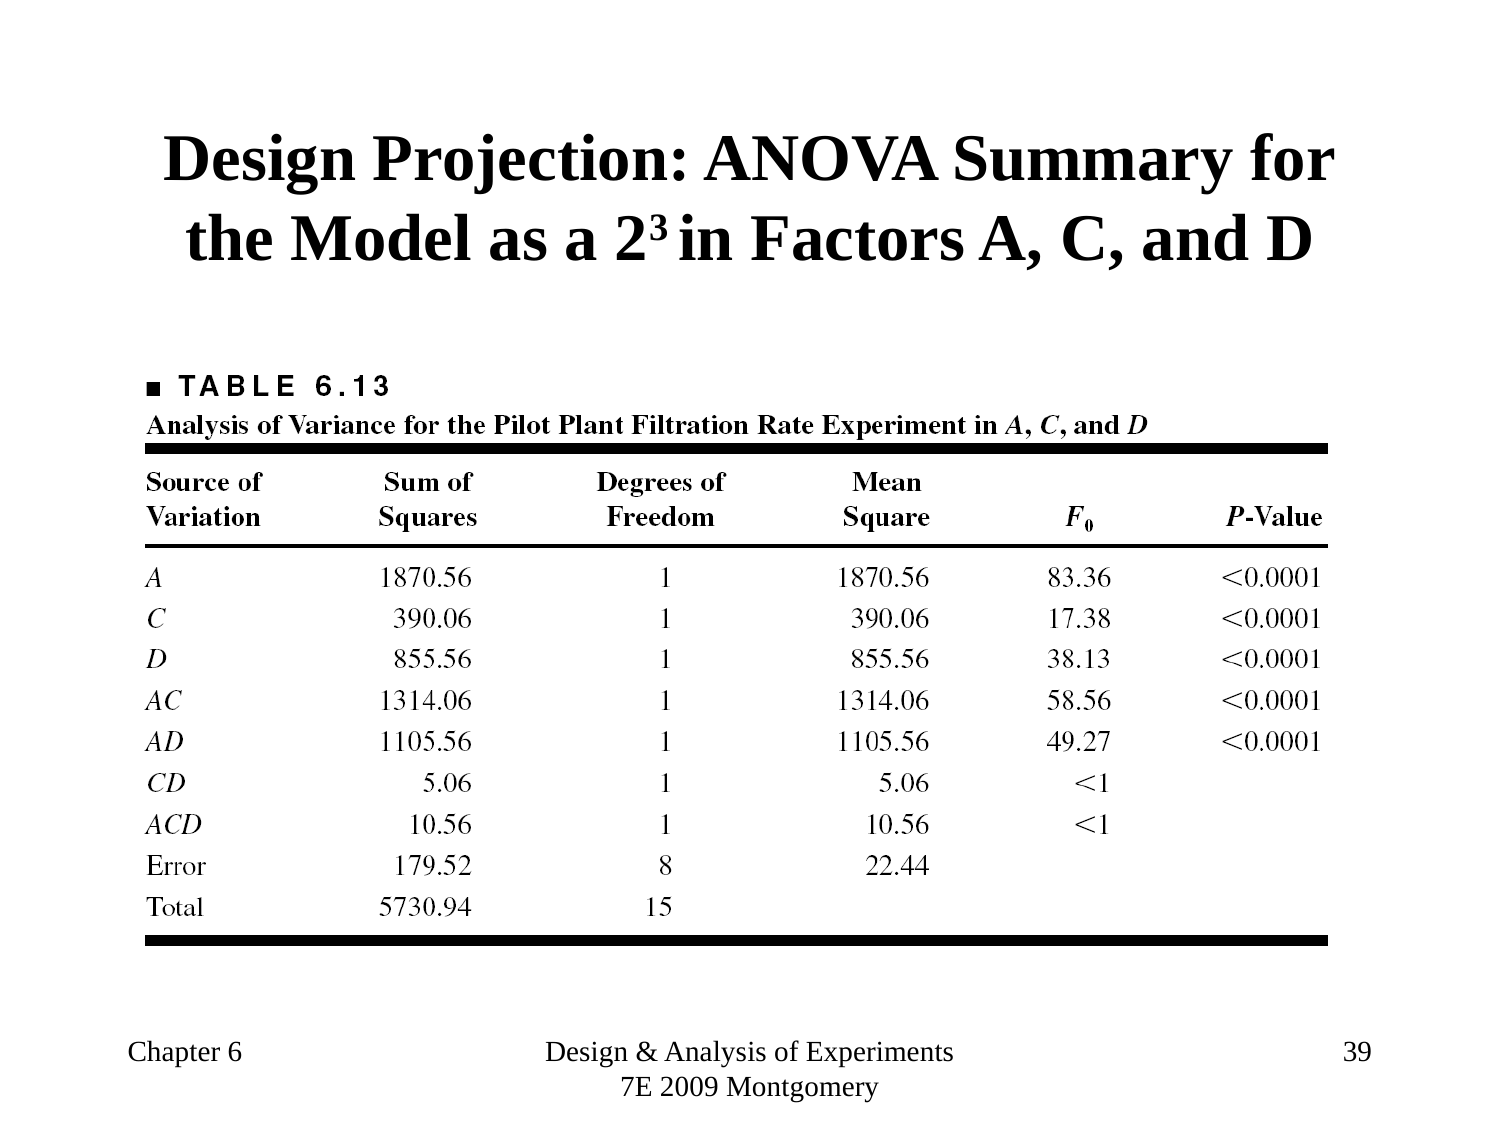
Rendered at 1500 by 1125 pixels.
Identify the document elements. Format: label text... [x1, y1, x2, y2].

slide_number Chapter 6 [112, 1024, 426, 1101]
slide_number 39 [1074, 1024, 1388, 1101]
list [112, 356, 1388, 969]
title Design Projection: ANOVA Summary for the Model as a 23 in Factors A, C, and D [112, 99, 1388, 288]
footer Design & Analysis of Experiments 7E 2009 Montgomery [512, 1024, 988, 1101]
